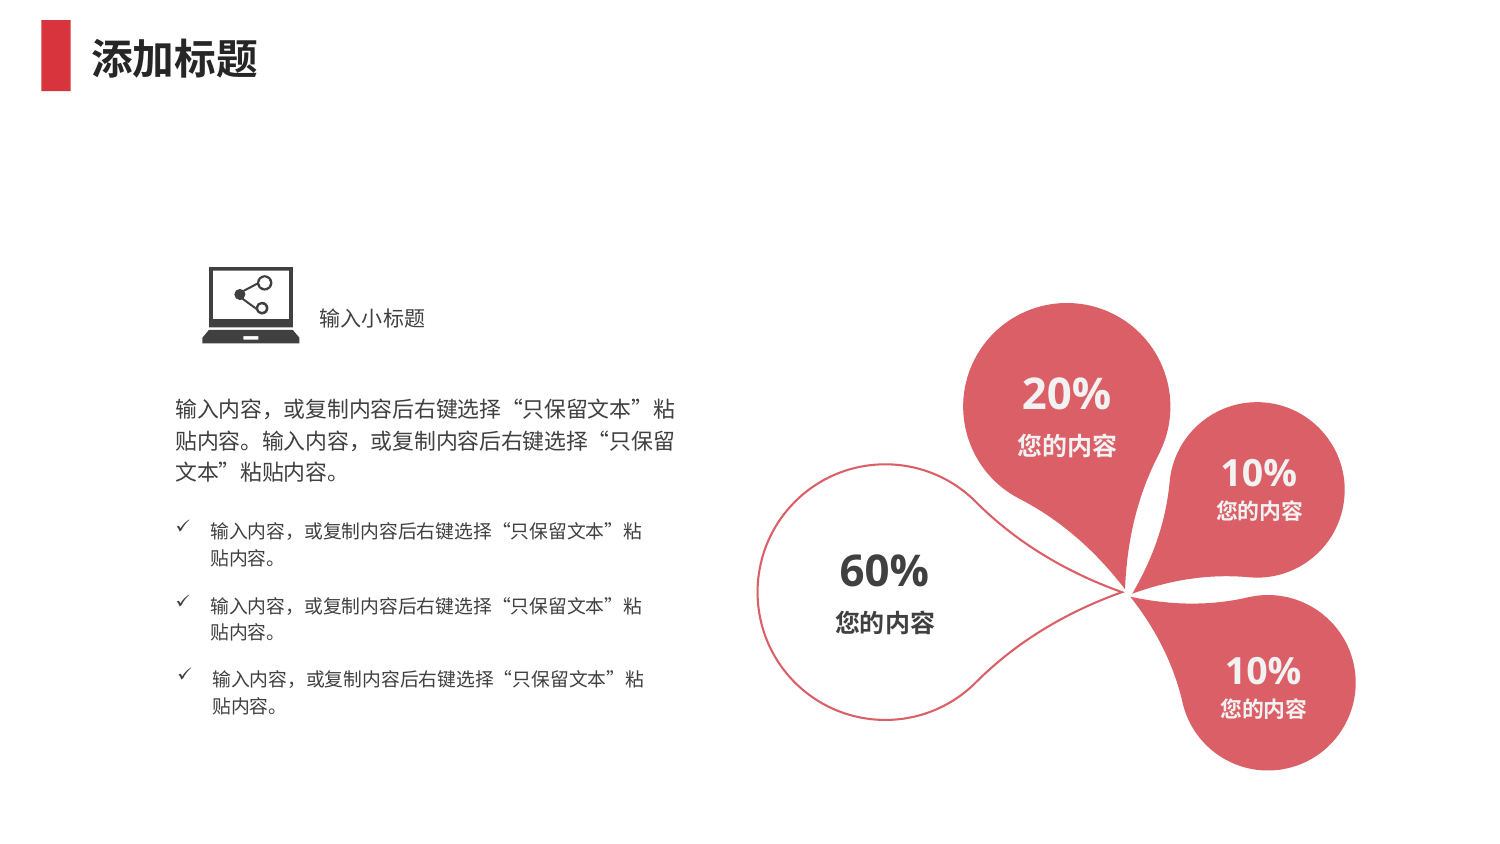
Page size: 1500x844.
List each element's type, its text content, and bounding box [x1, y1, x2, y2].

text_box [202, 267, 300, 344]
text_box 输入小标题 [304, 297, 504, 339]
text_box 输入内容，或复制内容后右键选择“只保留文本”粘贴内容。 [160, 507, 671, 577]
text_box 输入内容，或复制内容后右键选择“只保留文本”粘贴内容。 [162, 655, 672, 725]
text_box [1103, 426, 1354, 602]
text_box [976, 300, 1184, 597]
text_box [1111, 575, 1362, 751]
text_box 添加标题 [76, 25, 274, 91]
text_box [40, 19, 72, 92]
text_box 输入内容，或复制内容后右键选择“只保留文本”粘贴内容。输入内容，或复制内容后右键选择“只保留文本”粘贴内容。 [160, 383, 703, 493]
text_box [757, 464, 1111, 720]
text_box 输入内容，或复制内容后右键选择“只保留文本”粘贴内容。 [160, 582, 671, 652]
